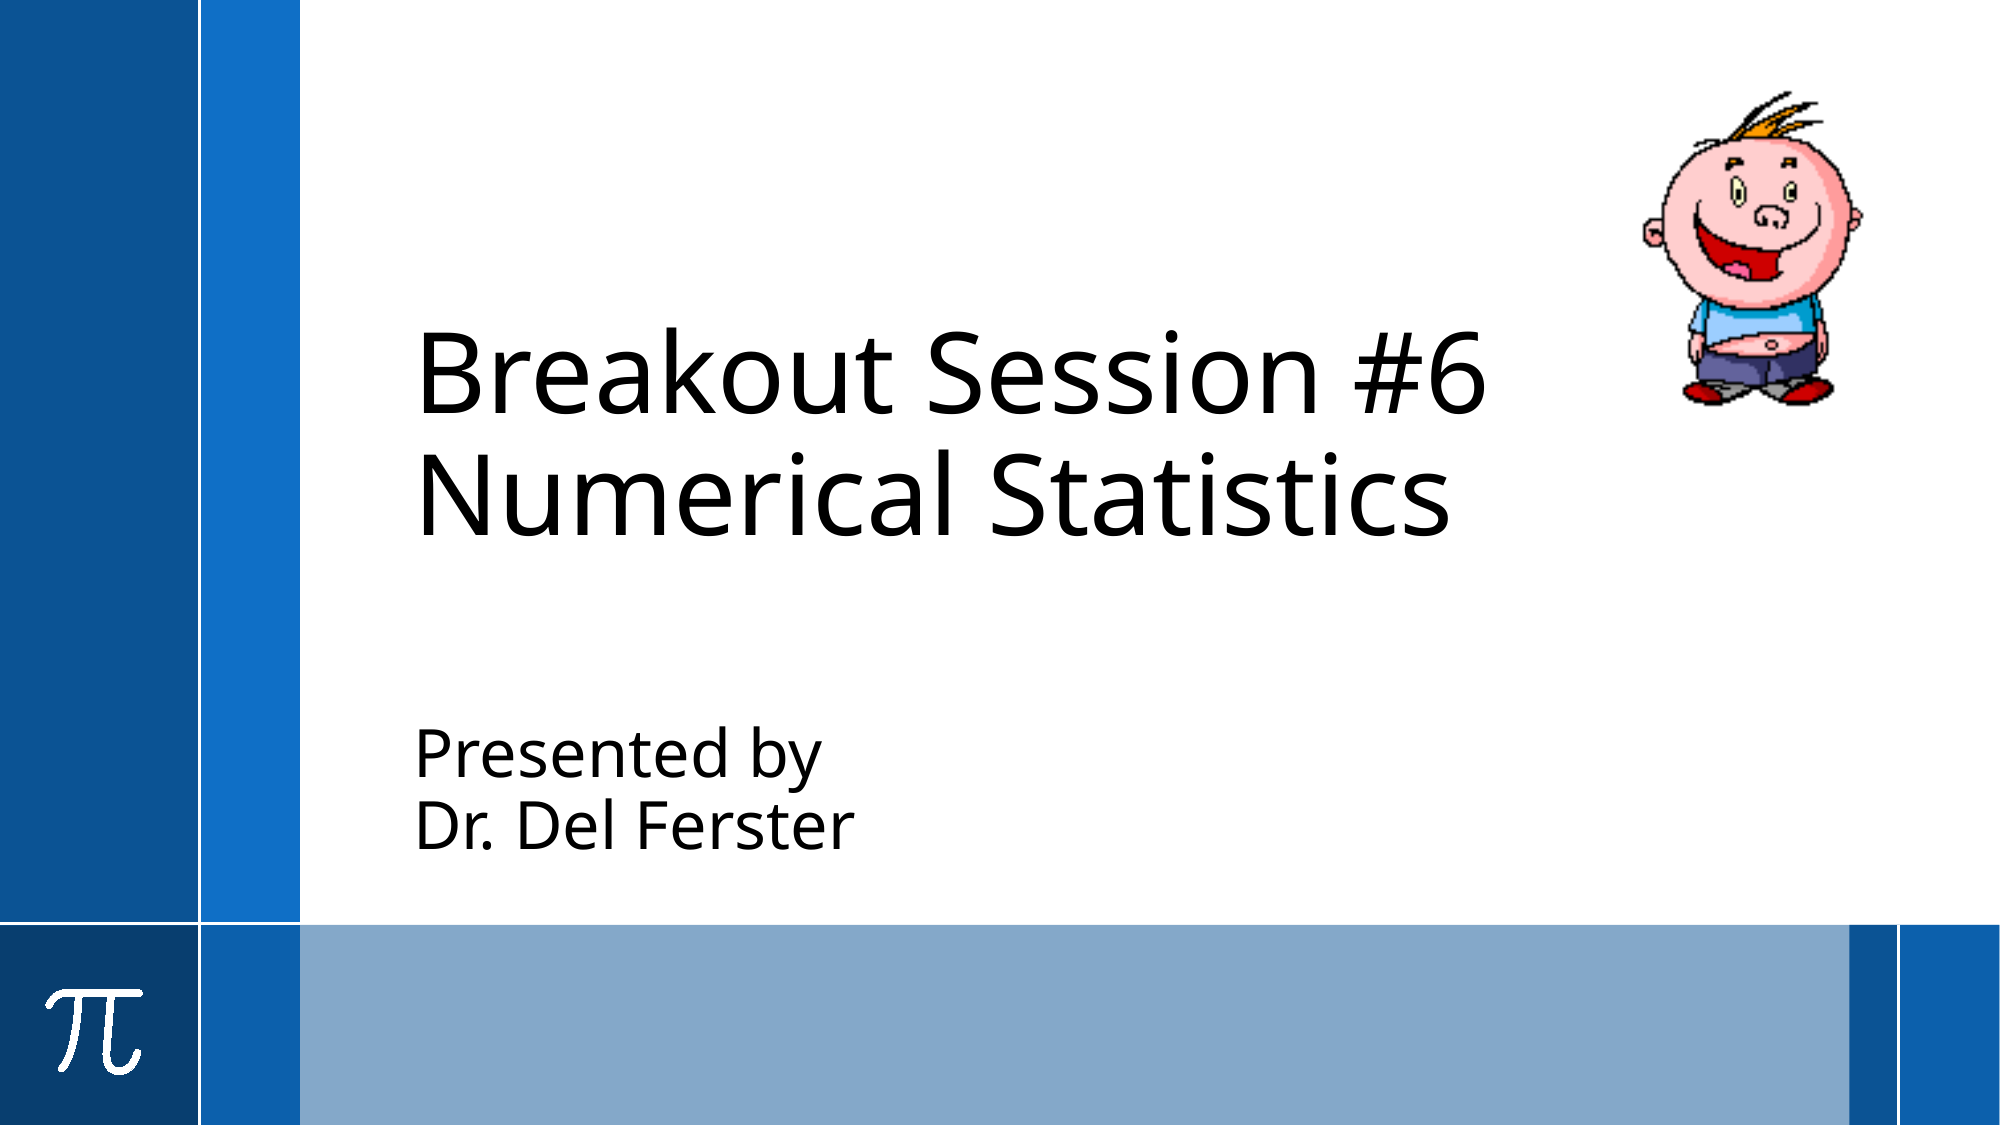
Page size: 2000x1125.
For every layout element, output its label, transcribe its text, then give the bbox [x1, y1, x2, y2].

title Breakout Session #6 Numerical Statistics [398, 262, 1765, 703]
picture [1599, 87, 1938, 425]
subtitle Presented by Dr. Del Ferster [398, 712, 1632, 896]
